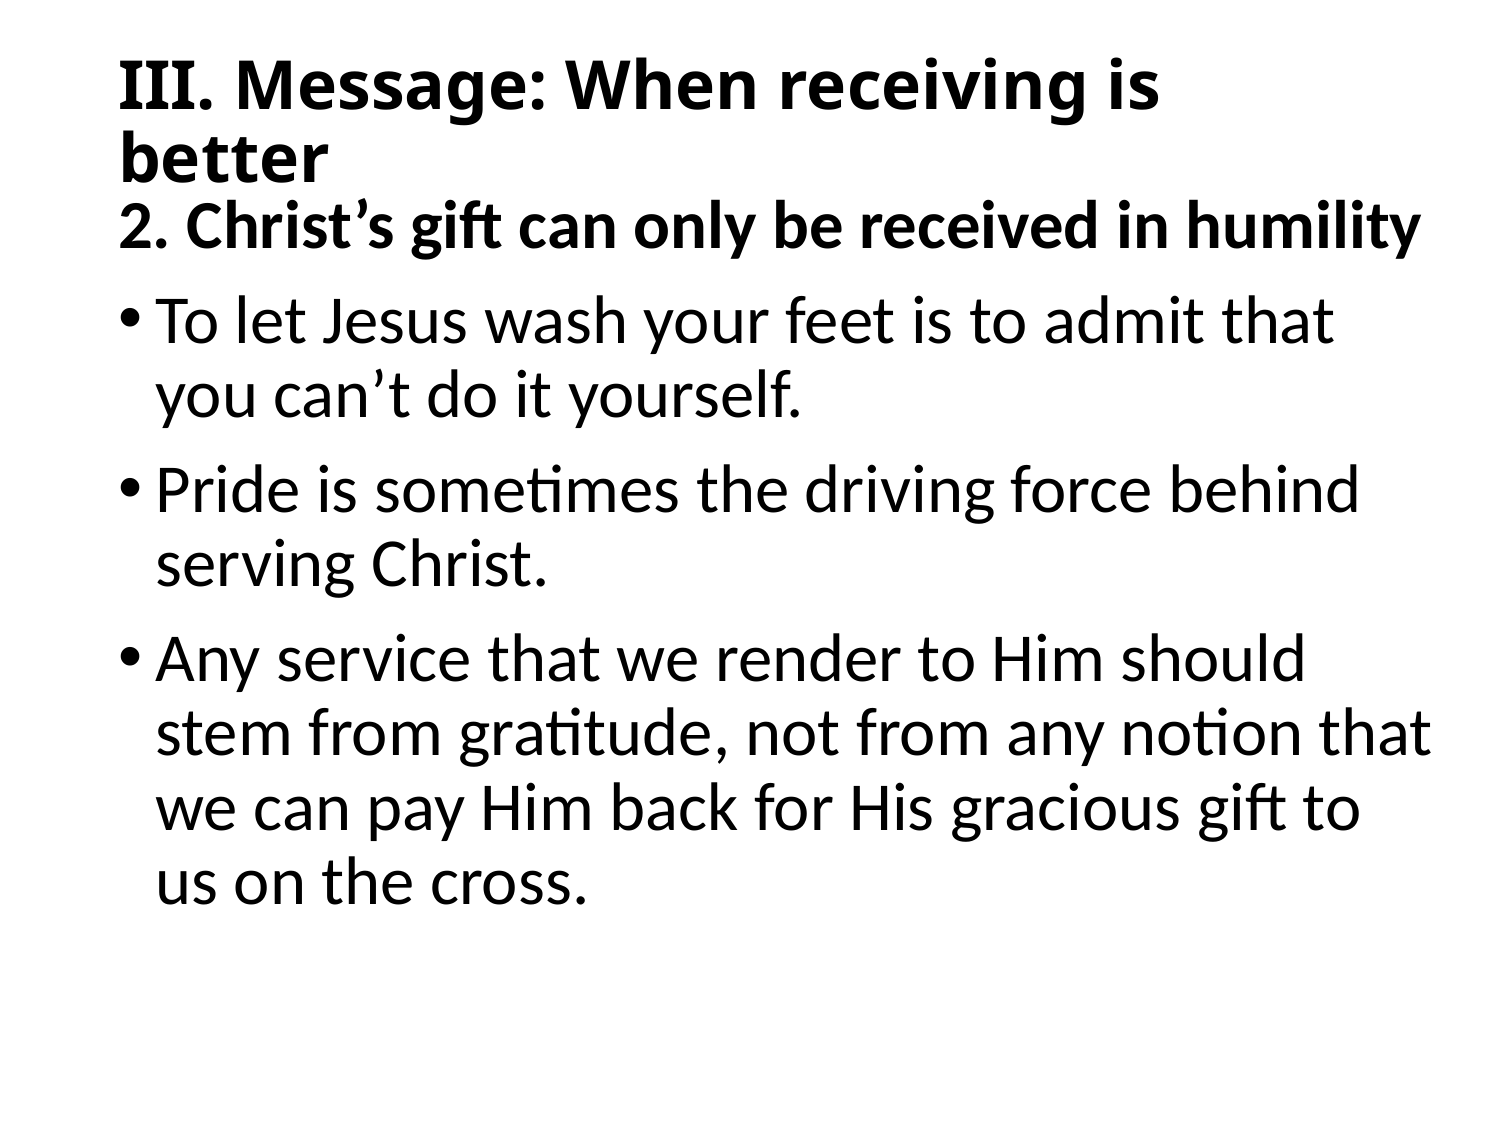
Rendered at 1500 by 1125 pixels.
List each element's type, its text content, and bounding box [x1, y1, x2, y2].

title III. Message: When receiving is better [103, 42, 1397, 181]
list 2. Christ’s gift can only be received in humility To let Jesus wash your feet is to admit that you can’t do it yourself. Pride is sometimes the driving force behind serving Christ. Any service that we render to Him should stem from gratitude, not from any notion that we can pay Him back for His gracious gift to us on the cross. [103, 181, 1452, 801]
